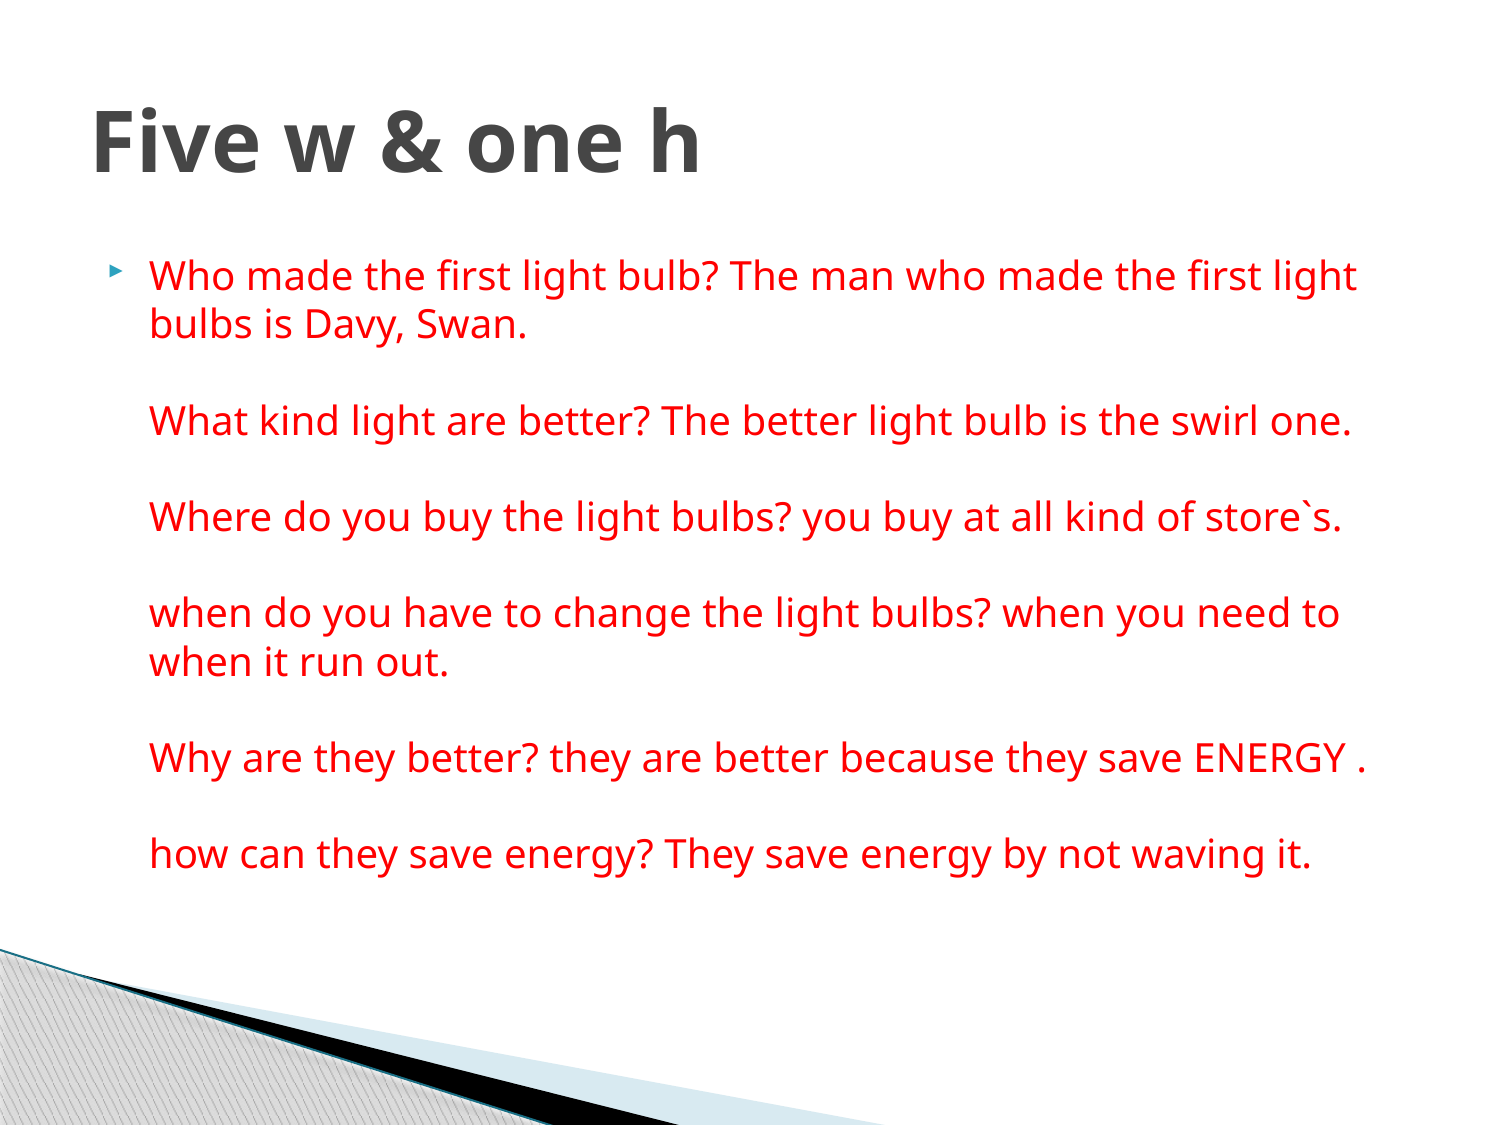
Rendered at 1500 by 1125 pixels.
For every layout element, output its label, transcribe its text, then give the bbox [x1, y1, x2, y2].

title Five w & one h [75, 45, 1425, 233]
list Who made the first light bulb? The man who made the first light bulbs is Davy, Swan. What kind light are better? The better light bulb is the swirl one. Where do you buy the light bulbs? you buy at all kind of store`s. when do you have to change the light bulbs? when you need to when it run out. Why are they better? they are better because they save ENERGY . how can they save energy? They save energy by not waving it. [75, 243, 1425, 986]
